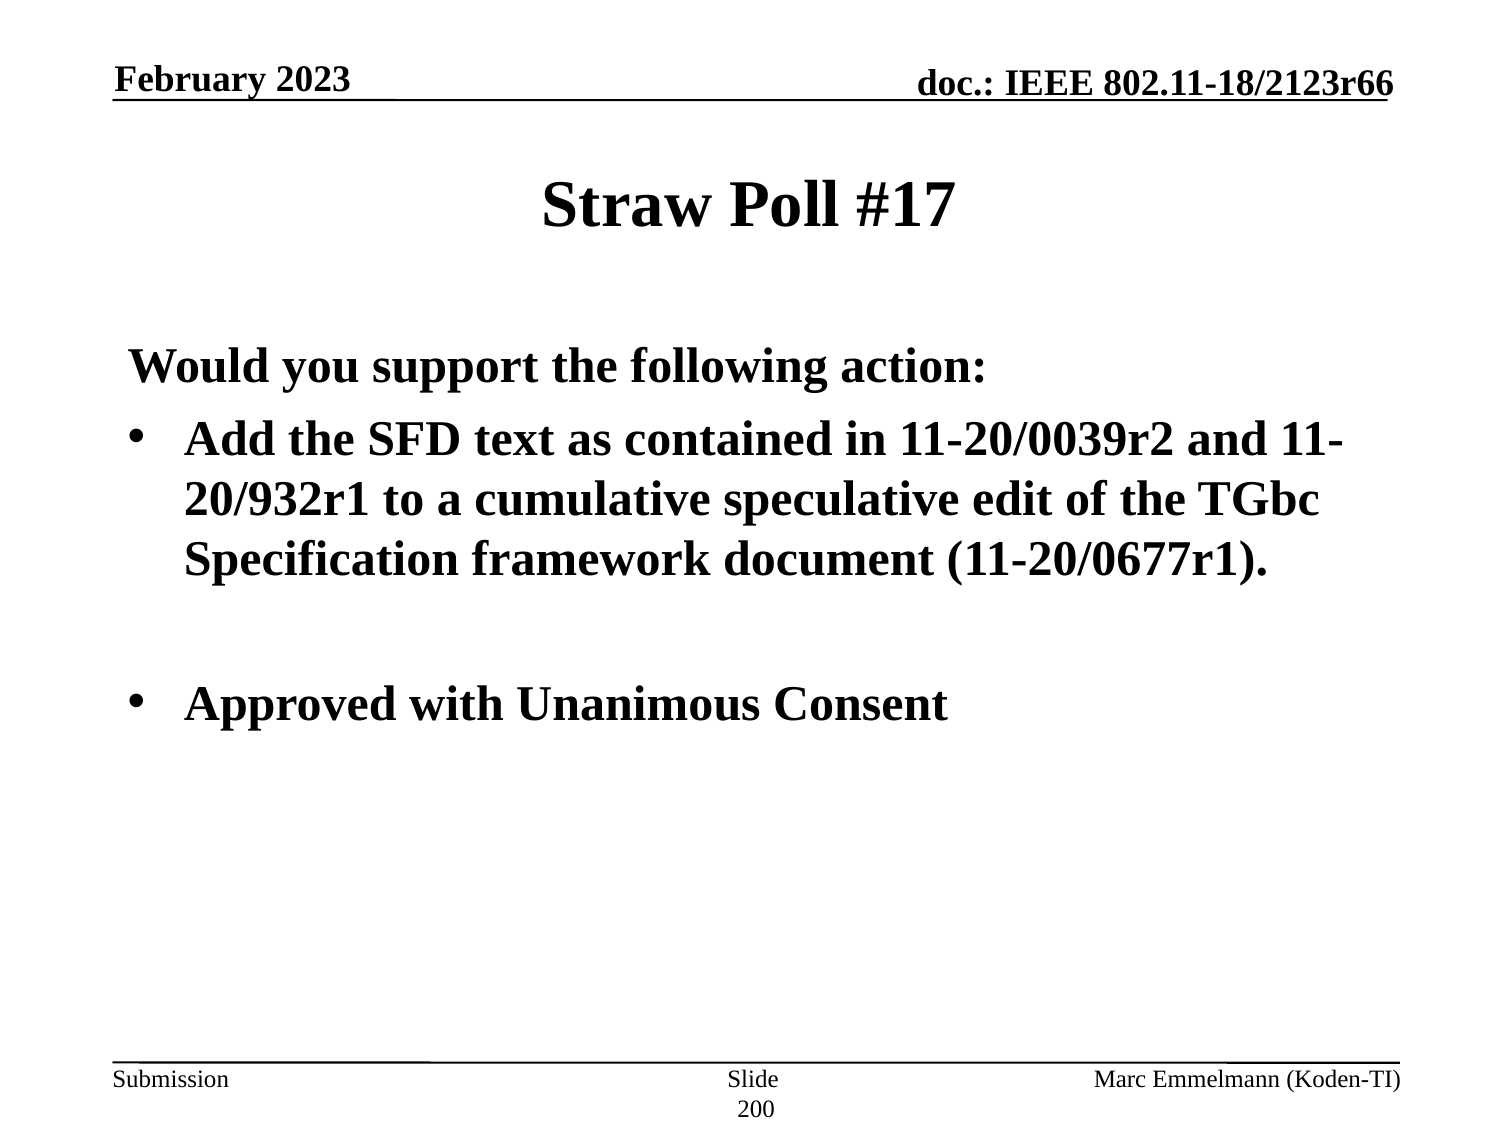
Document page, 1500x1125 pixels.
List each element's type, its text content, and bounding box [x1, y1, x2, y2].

slide_number Slide 200 [712, 1061, 800, 1123]
list Would you support the following action: Add the SFD text as contained in 11-20/0039r2 and 11-20/932r1 to a cumulative speculative edit of the TGbc Specification framework document (11-20/0677r1). Approved with Unanimous Consent [112, 324, 1388, 1000]
footer Marc Emmelmann (Koden-TI) [878, 1061, 1402, 1093]
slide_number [114, 54, 423, 100]
title Straw Poll #17 [112, 112, 1388, 288]
